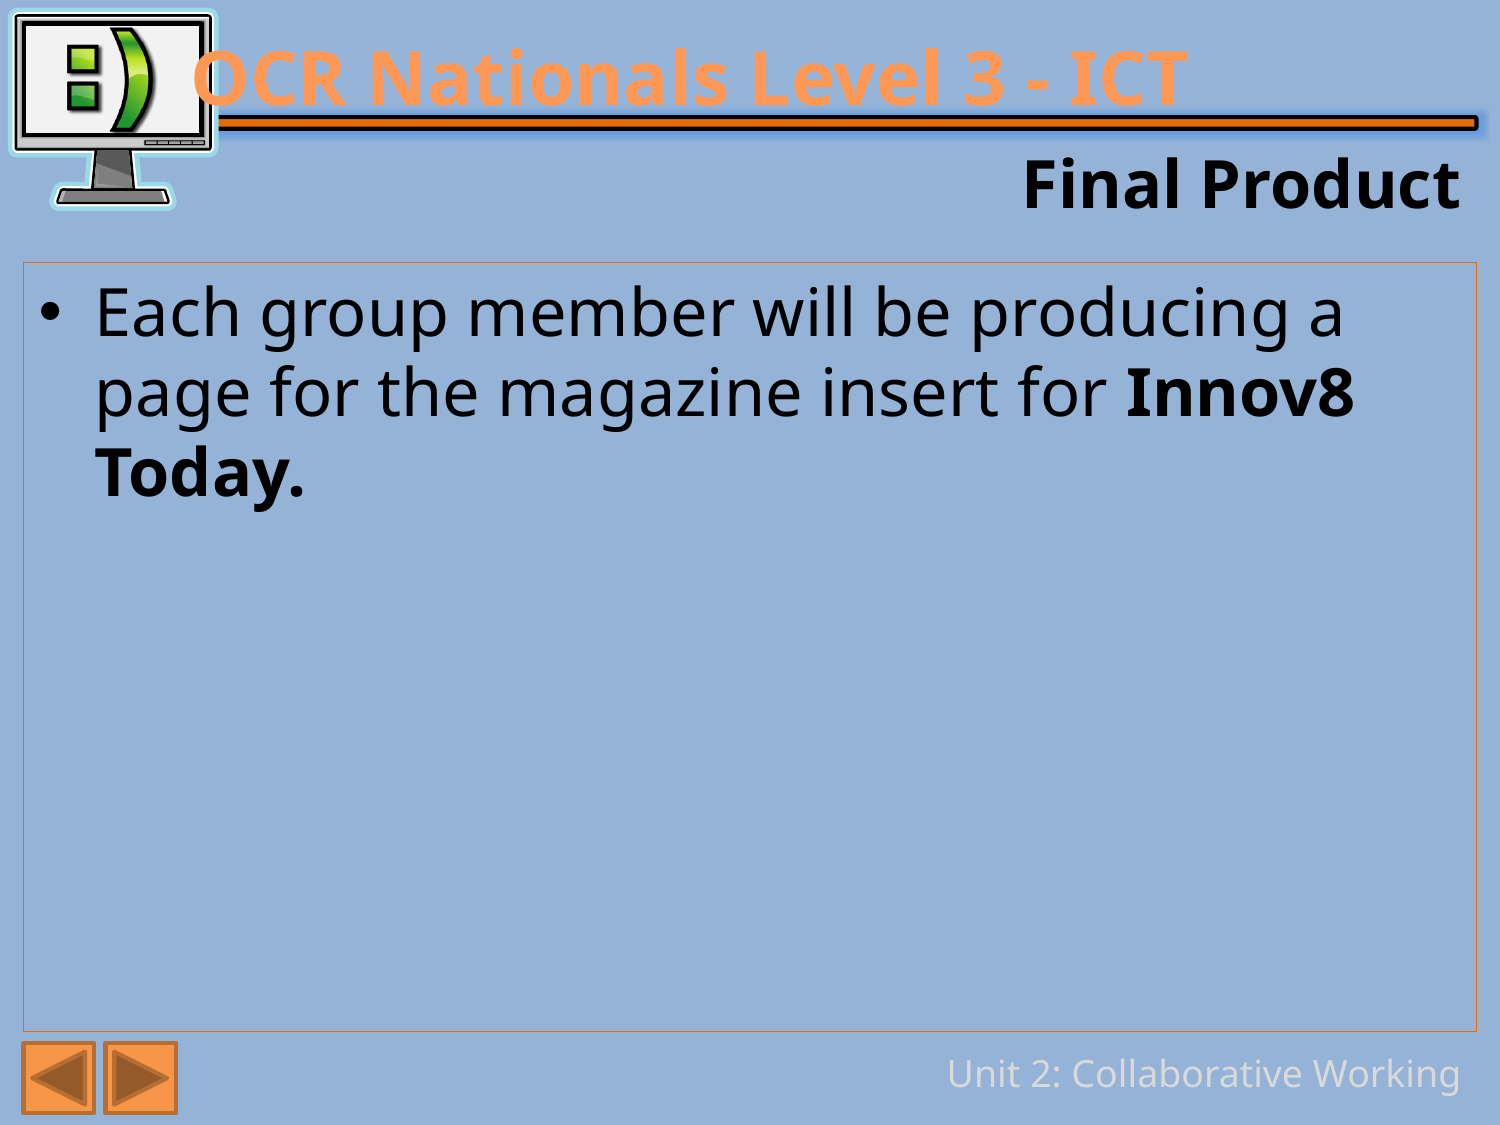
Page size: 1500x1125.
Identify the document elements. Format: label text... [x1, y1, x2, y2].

list Each group member will be producing a page for the magazine insert for Innov8 Today. [23, 262, 1477, 1032]
title Final Product [187, 117, 1477, 247]
picture [48, 21, 172, 139]
